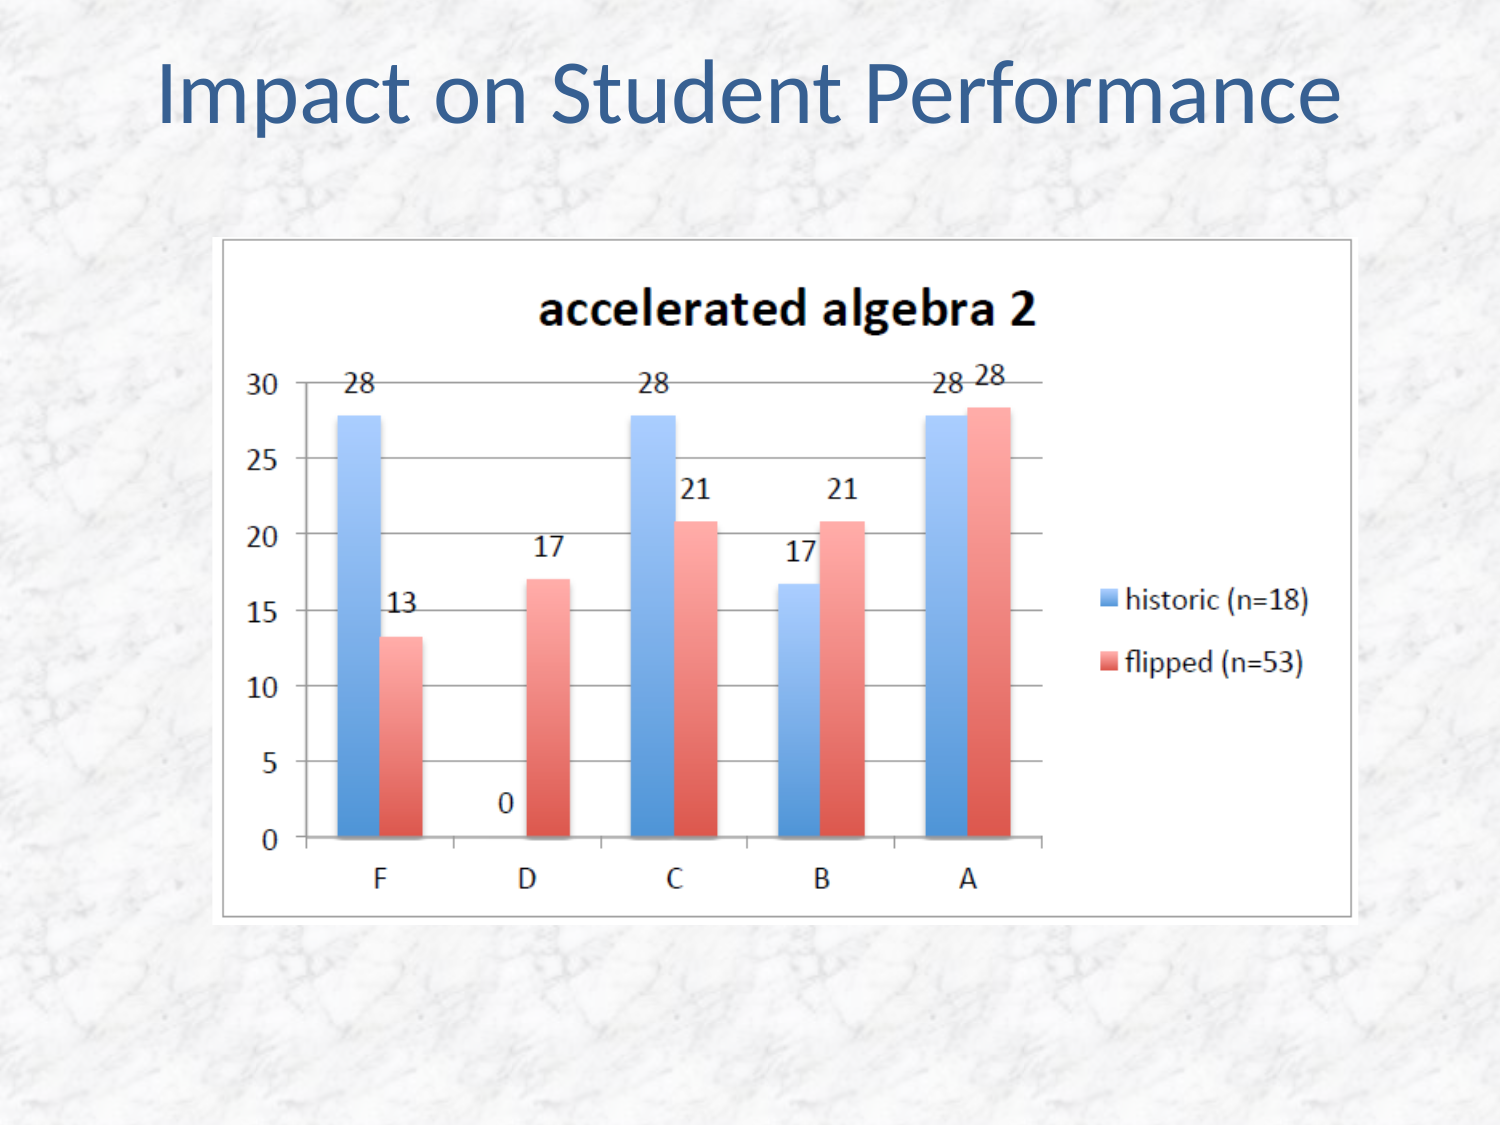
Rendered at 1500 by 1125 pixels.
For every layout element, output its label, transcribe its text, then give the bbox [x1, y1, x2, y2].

text_box Impact on Student Performance [74, 24, 1425, 155]
picture [212, 237, 1359, 926]
